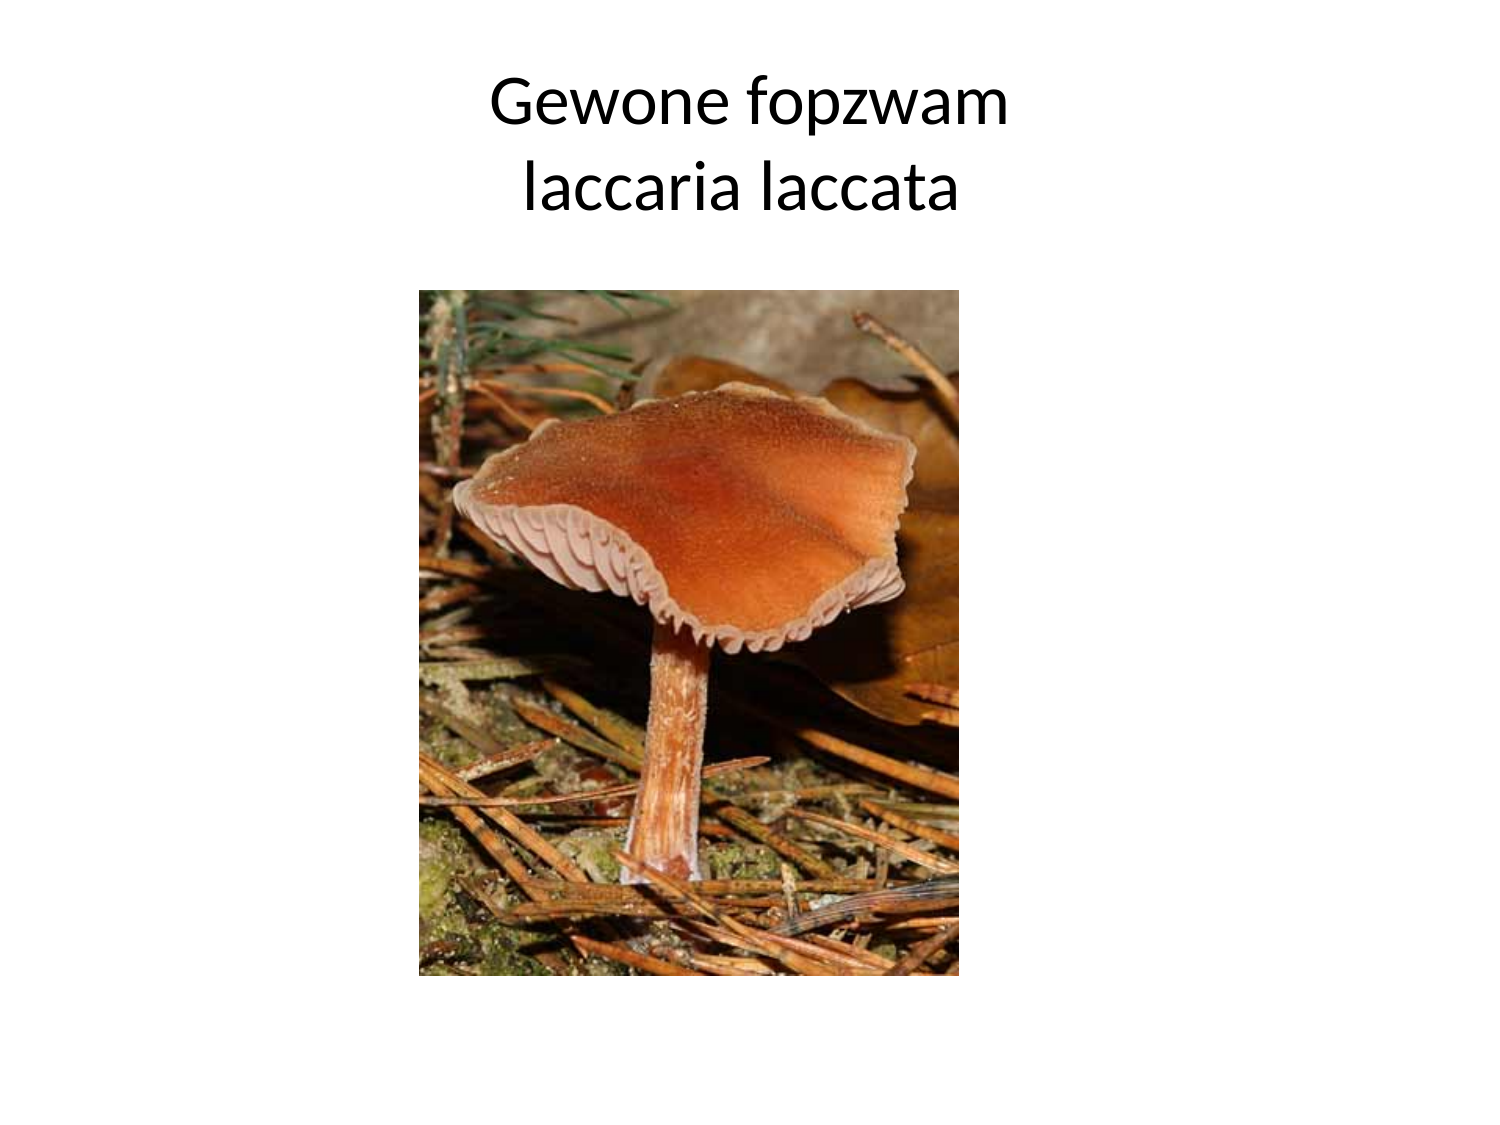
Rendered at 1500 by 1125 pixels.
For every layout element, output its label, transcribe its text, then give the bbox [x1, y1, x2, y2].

title Gewone fopzwam laccaria laccata [75, 45, 1425, 233]
picture [418, 290, 959, 976]
